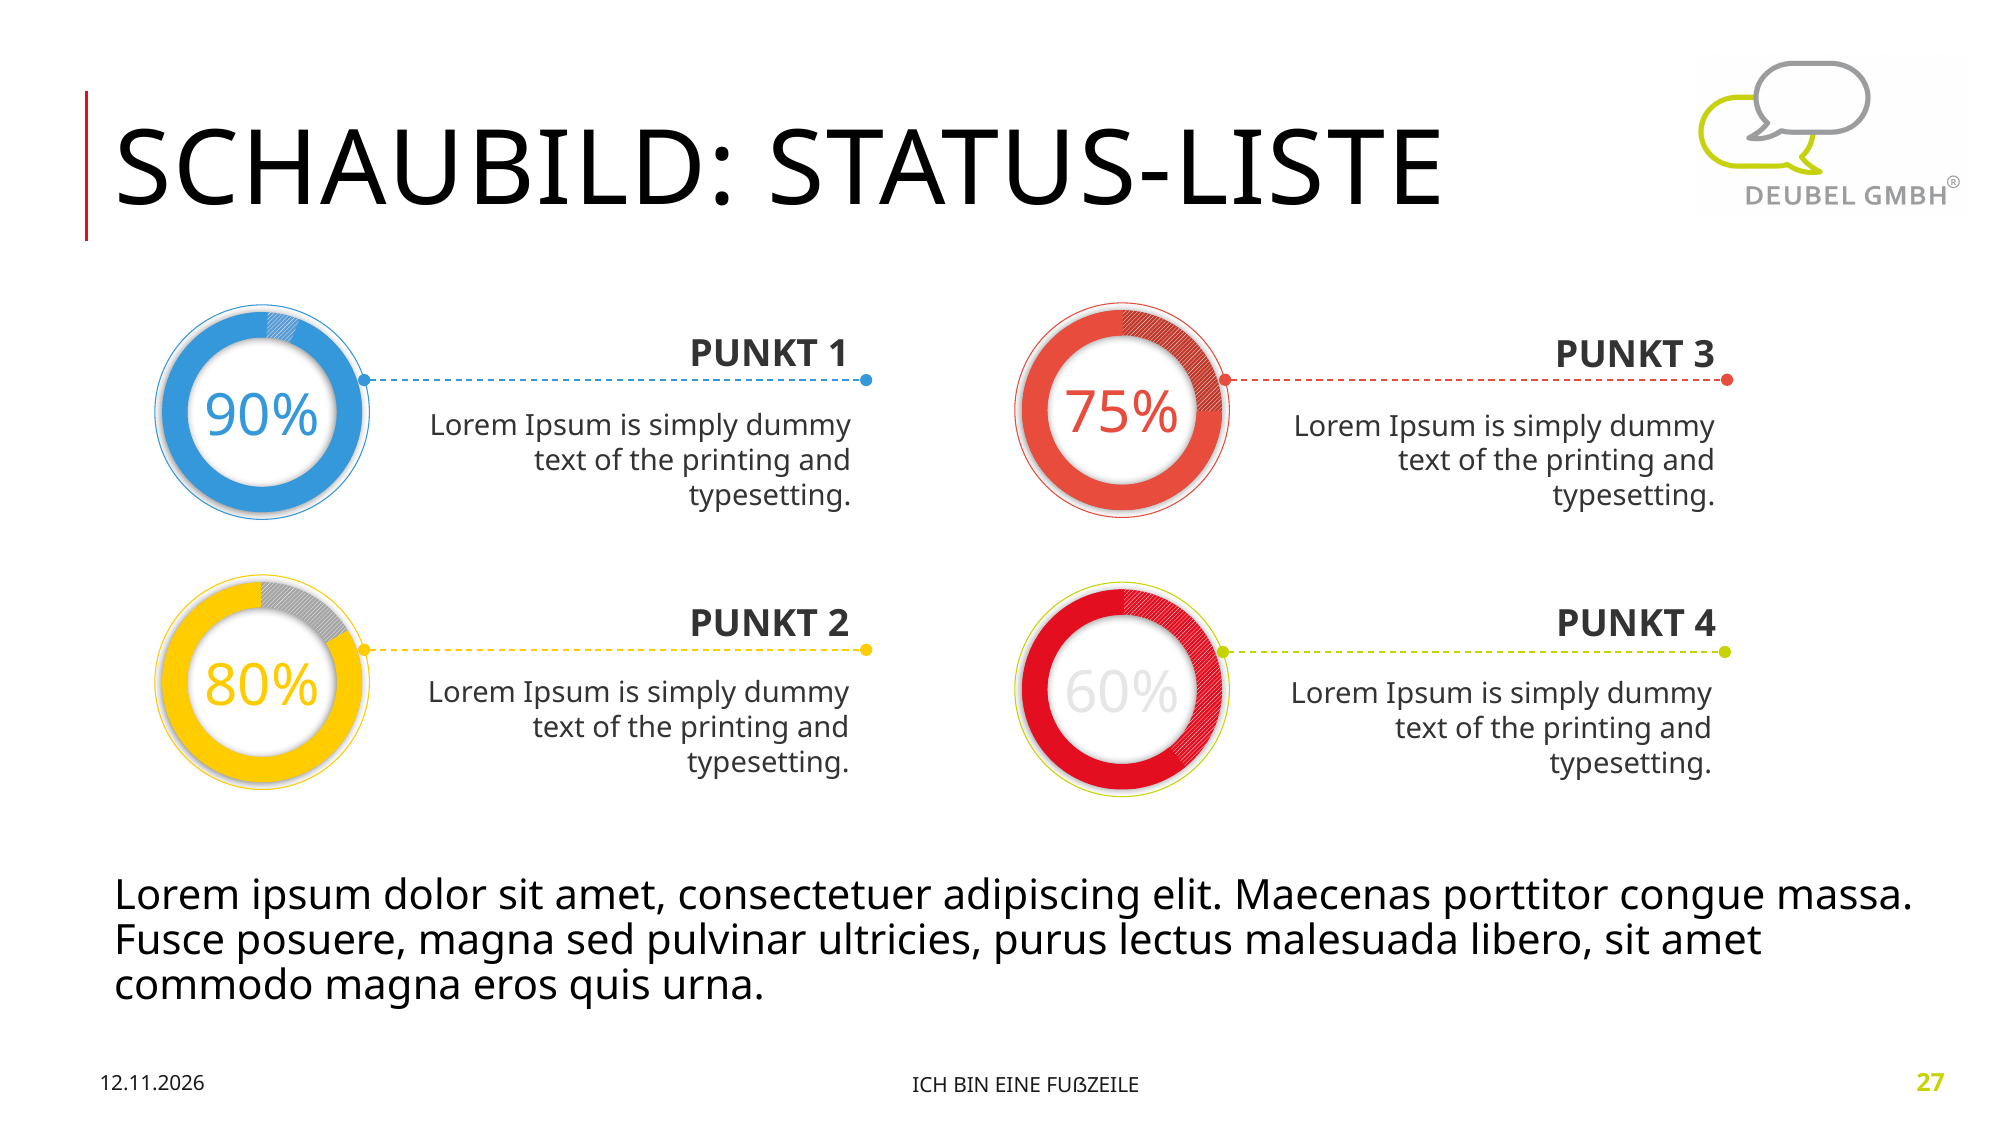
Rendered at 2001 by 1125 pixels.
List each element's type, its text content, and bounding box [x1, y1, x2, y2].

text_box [1014, 581, 1230, 797]
text_box PUNKT 1 [396, 322, 865, 375]
picture [1692, 52, 1967, 215]
text_box PUNKT 4 [1260, 591, 1731, 648]
text_box Lorem Ipsum is simply dummy text of the printing and typesetting. [1245, 667, 1728, 787]
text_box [1014, 302, 1230, 518]
text_box Lorem Ipsum is simply dummy text of the printing and typesetting. [377, 399, 867, 519]
text_box Lorem Ipsum is simply dummy text of the printing and typesetting. [376, 665, 865, 786]
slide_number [84, 1061, 328, 1107]
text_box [154, 574, 370, 790]
text_box [249, 1035, 1751, 1125]
list Lorem ipsum dolor sit amet, consectetuer adipiscing elit. Maecenas porttitor congue massa. Fusce posuere, magna sed pulvinar ultricies, purus lectus malesuada libero, sit amet commodo magna eros quis urna. [84, 865, 1945, 1035]
text_box PUNKT 2 [401, 591, 865, 645]
text_box Lorem Ipsum is simply dummy text of the printing and typesetting. [1245, 399, 1731, 519]
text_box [154, 304, 370, 520]
footer Ich bin eine Fußzeile [343, 1061, 1709, 1107]
title Schaubild: Status-Liste [84, 51, 1692, 298]
slide_number 27 [1727, 1061, 1945, 1107]
text_box PUNKT 3 [1250, 322, 1731, 375]
